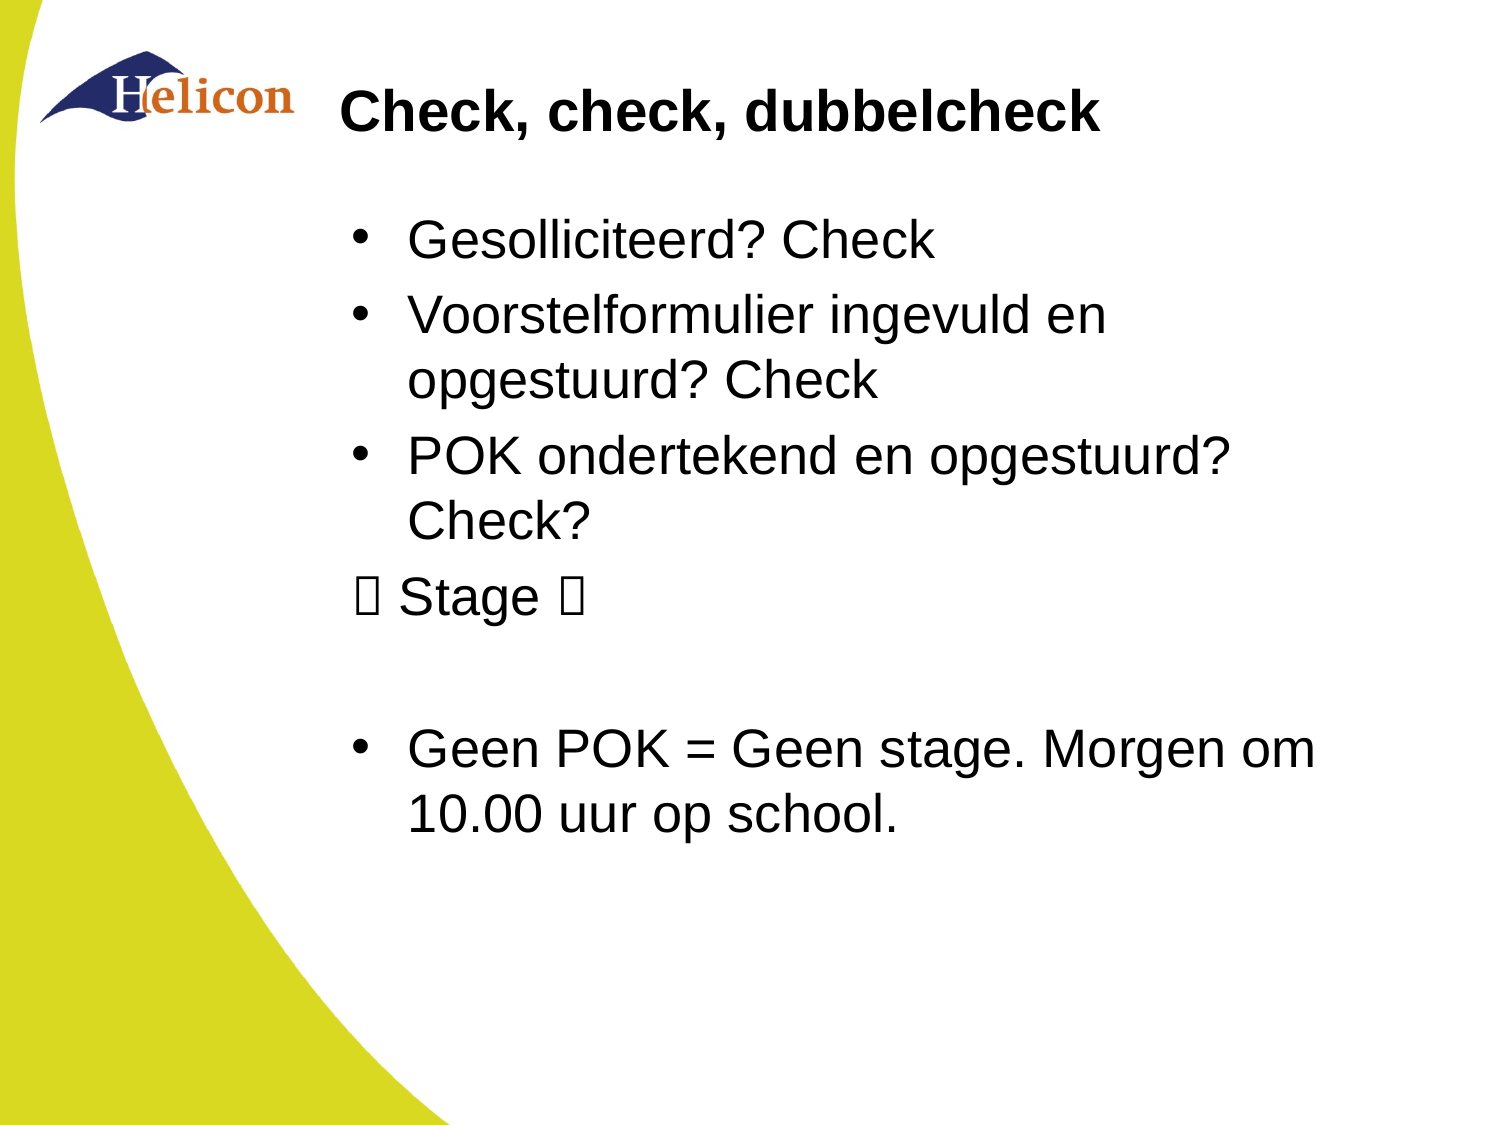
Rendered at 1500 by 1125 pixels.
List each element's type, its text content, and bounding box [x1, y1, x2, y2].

picture [0, 0, 1500, 1125]
list Gesolliciteerd? Check Voorstelformulier ingevuld en opgestuurd? Check POK ondertekend en opgestuurd? Check?  Stage  Geen POK = Geen stage. Morgen om 10.00 uur op school. [336, 196, 1425, 1005]
title Check, check, dubbelcheck [324, 54, 1415, 161]
